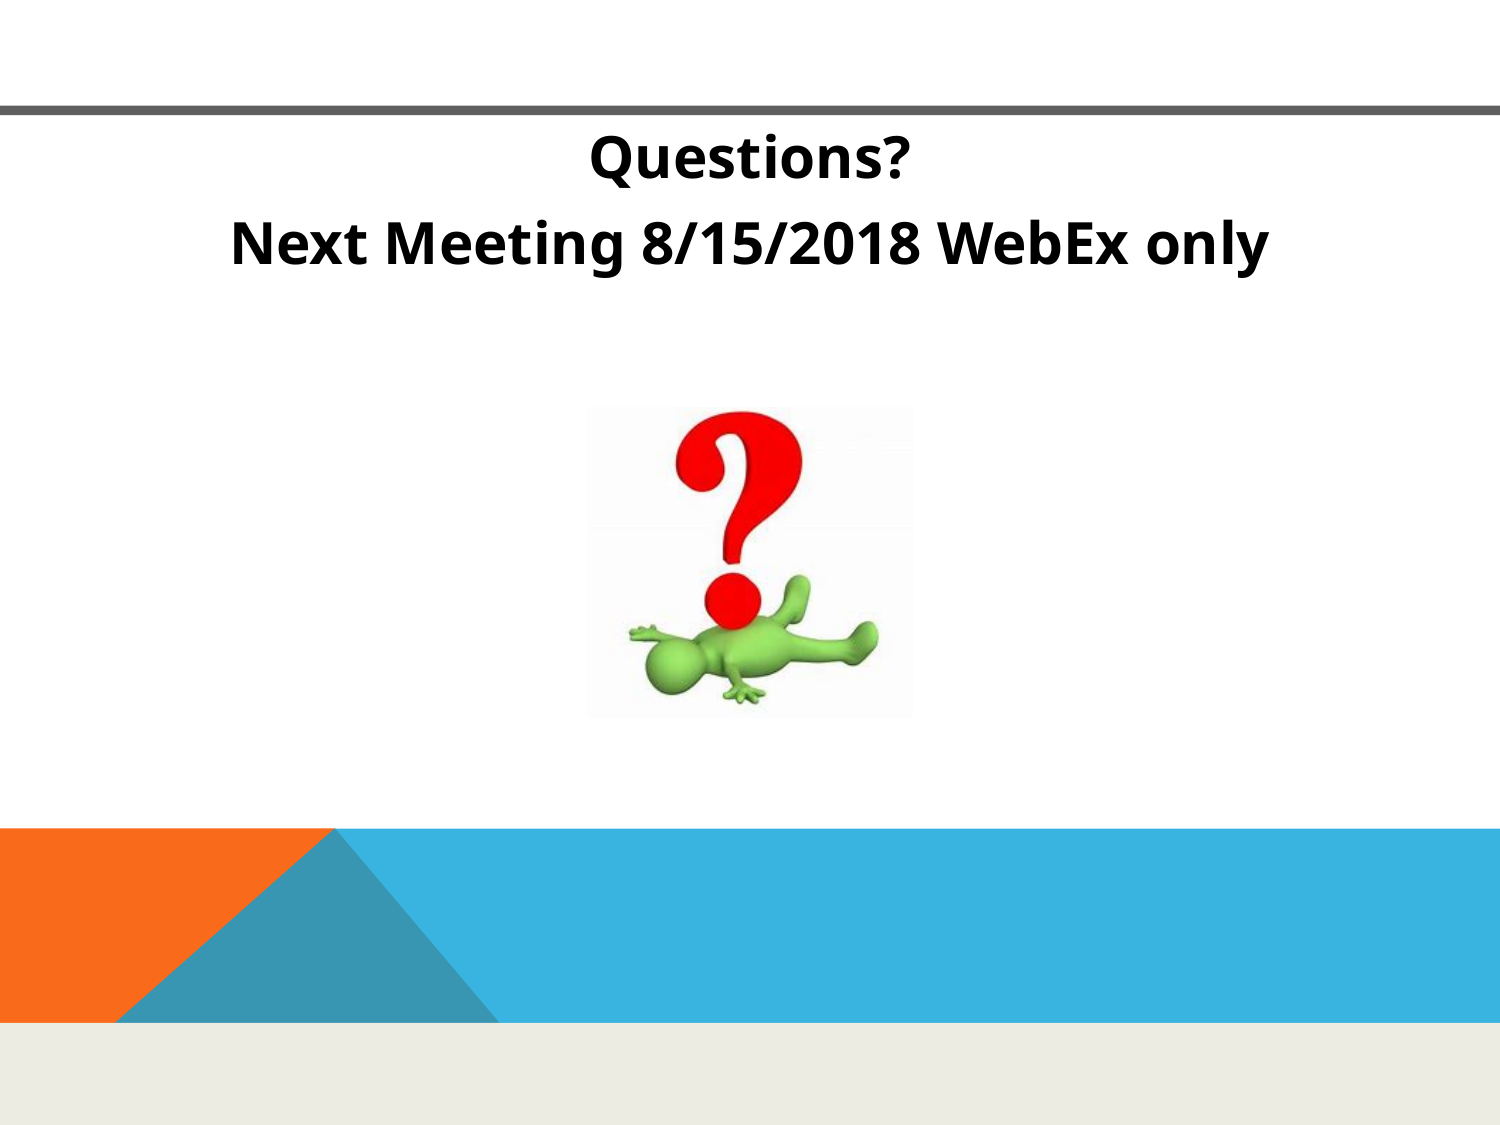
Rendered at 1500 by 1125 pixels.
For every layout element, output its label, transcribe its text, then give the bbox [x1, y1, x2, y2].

picture [586, 407, 913, 718]
list Questions? Next Meeting 8/15/2018 WebEx only [87, 112, 1413, 538]
